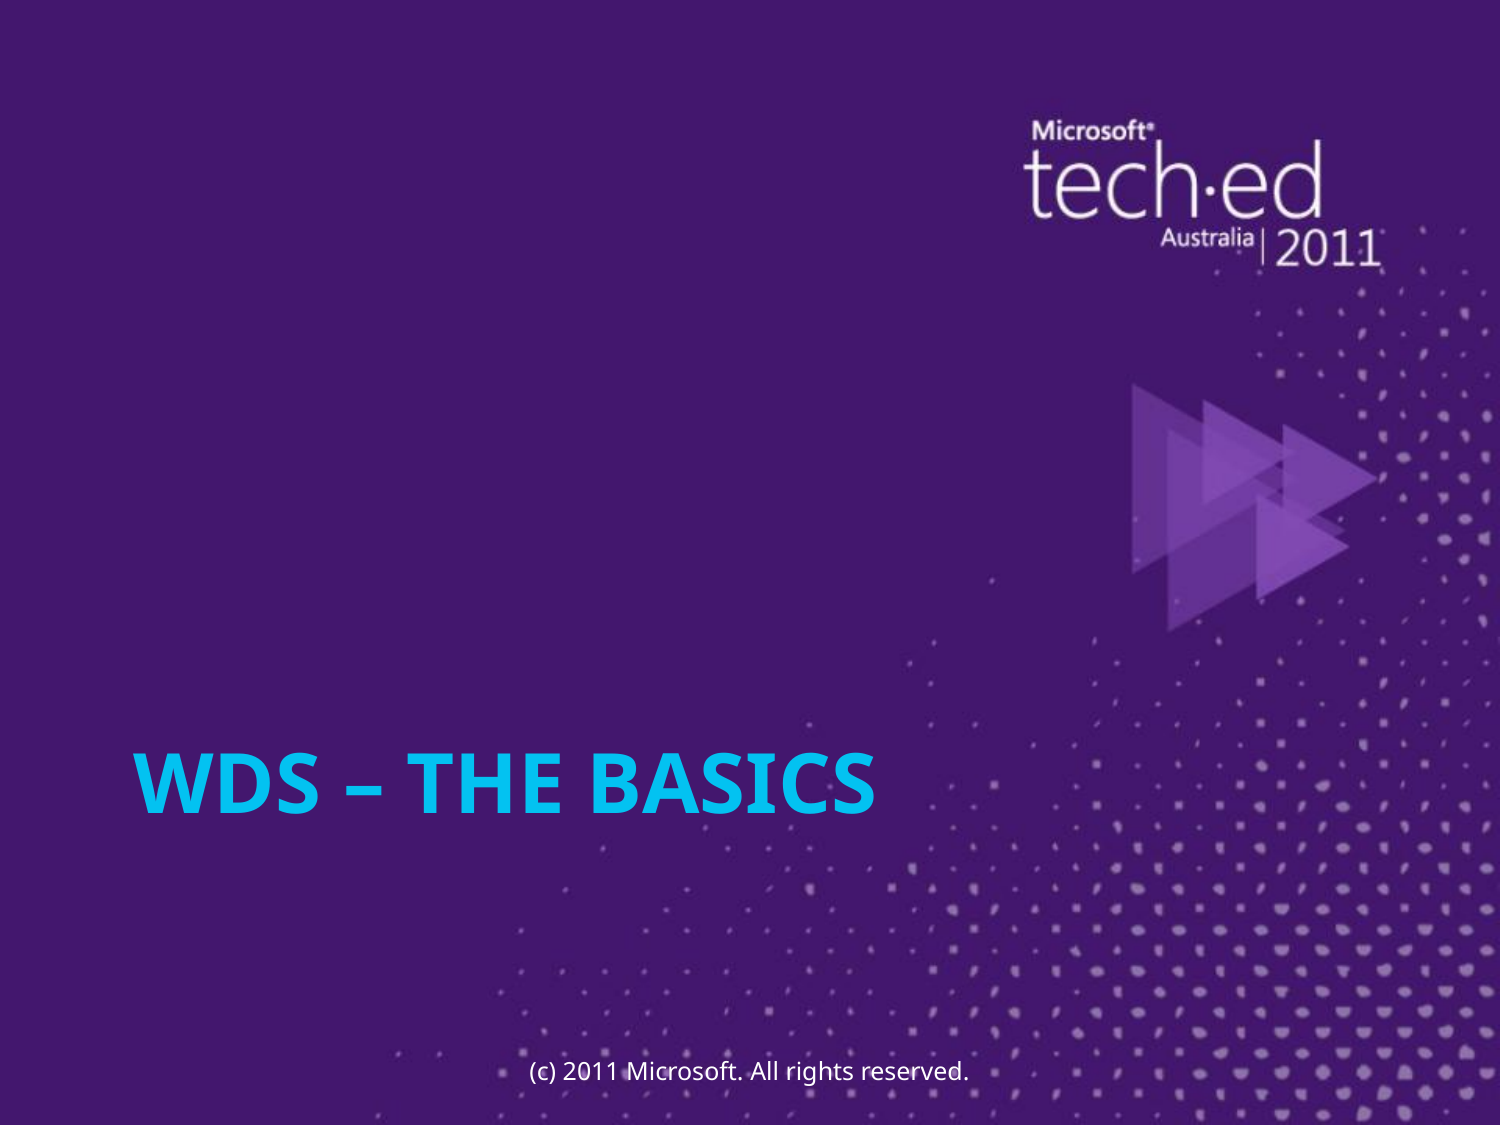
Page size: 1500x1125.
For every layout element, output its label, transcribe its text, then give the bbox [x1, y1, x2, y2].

footer (c) 2011 Microsoft. All rights reserved. [512, 1042, 988, 1103]
picture [0, 0, 1500, 1125]
title WDS – The basics [118, 722, 1394, 947]
